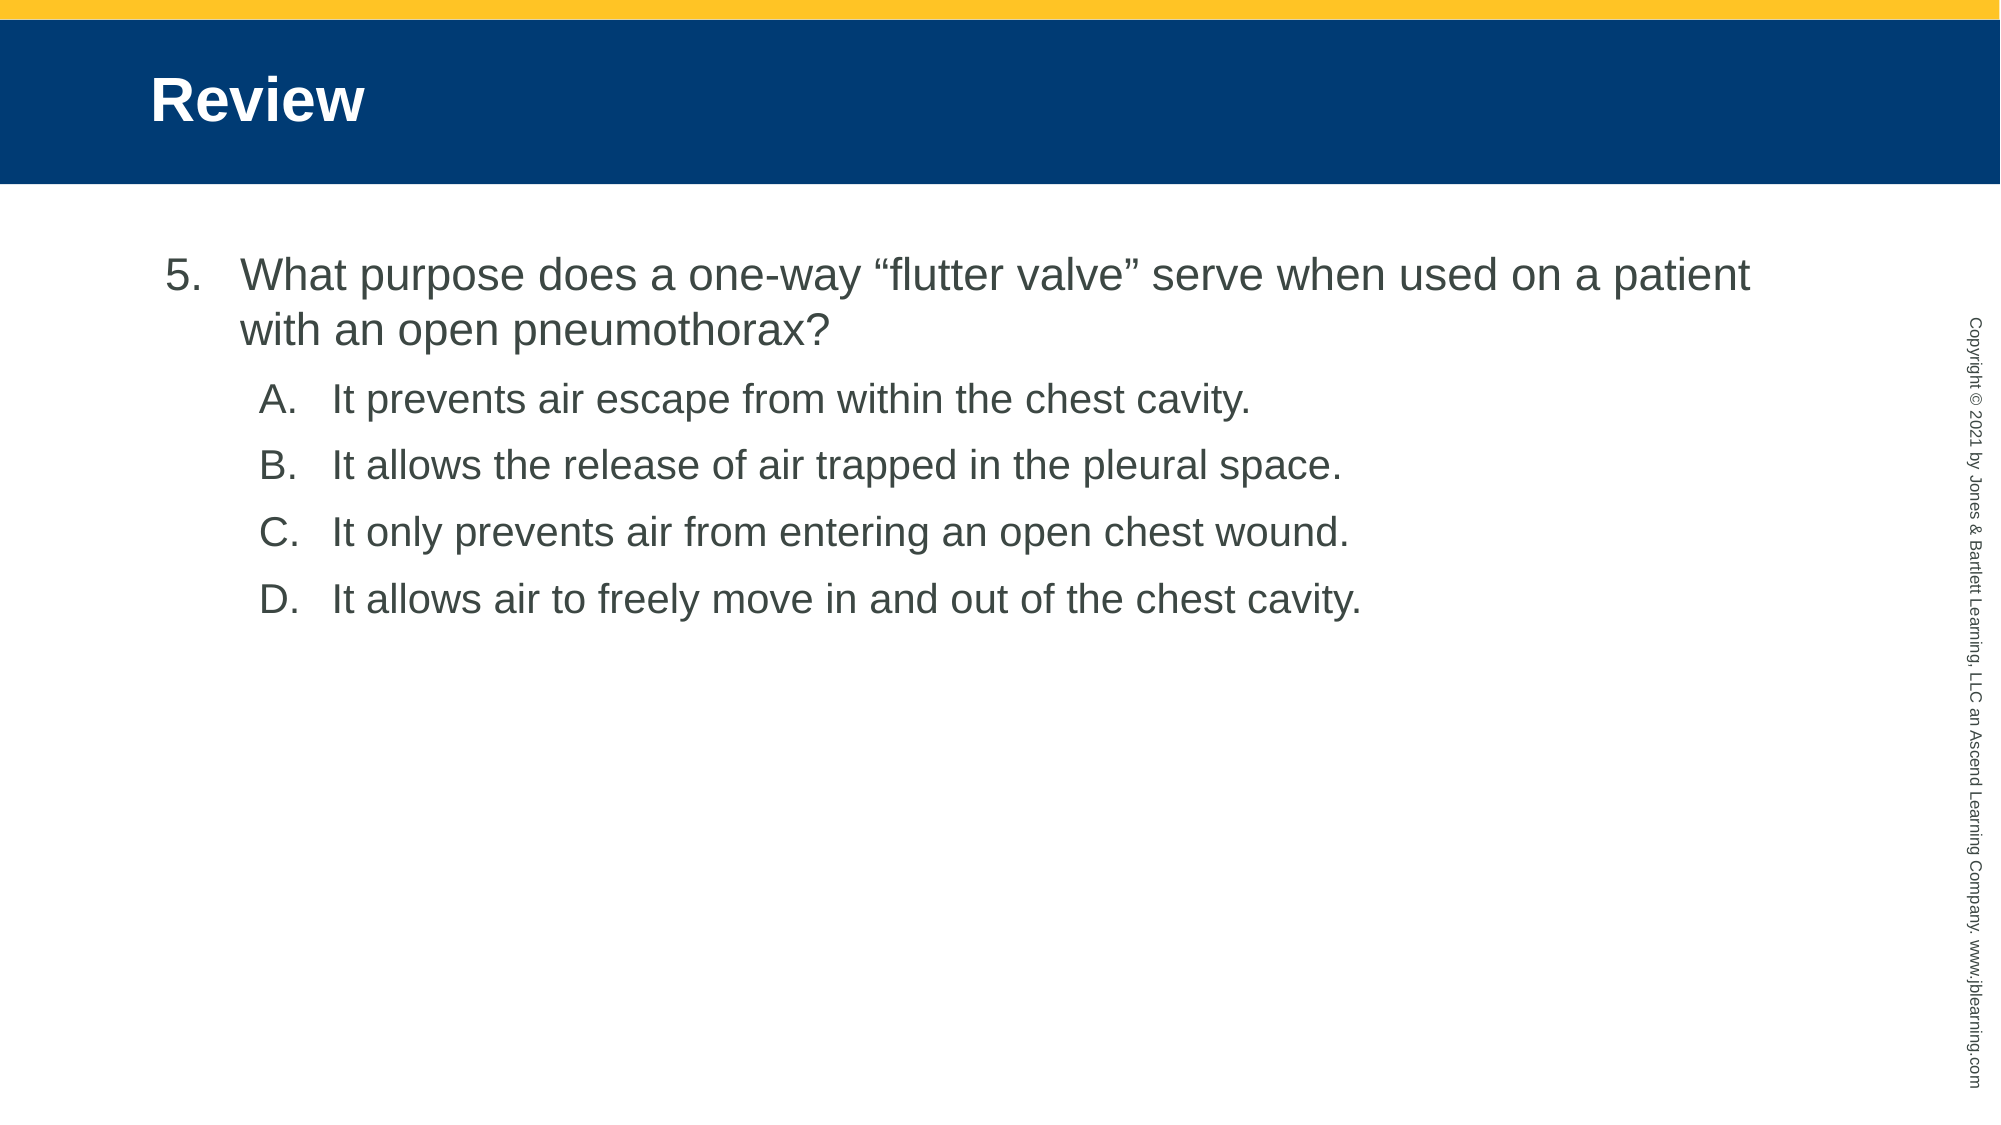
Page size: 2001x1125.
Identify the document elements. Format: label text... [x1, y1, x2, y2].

list What purpose does a one-way “flutter valve” serve when used on a patient with an open pneumothorax? It prevents air escape from within the chest cavity. It allows the release of air trapped in the pleural space. It only prevents air from entering an open chest wound. It allows air to freely move in and out of the chest cavity. [150, 237, 1850, 1025]
title Review [0, 19, 2000, 185]
